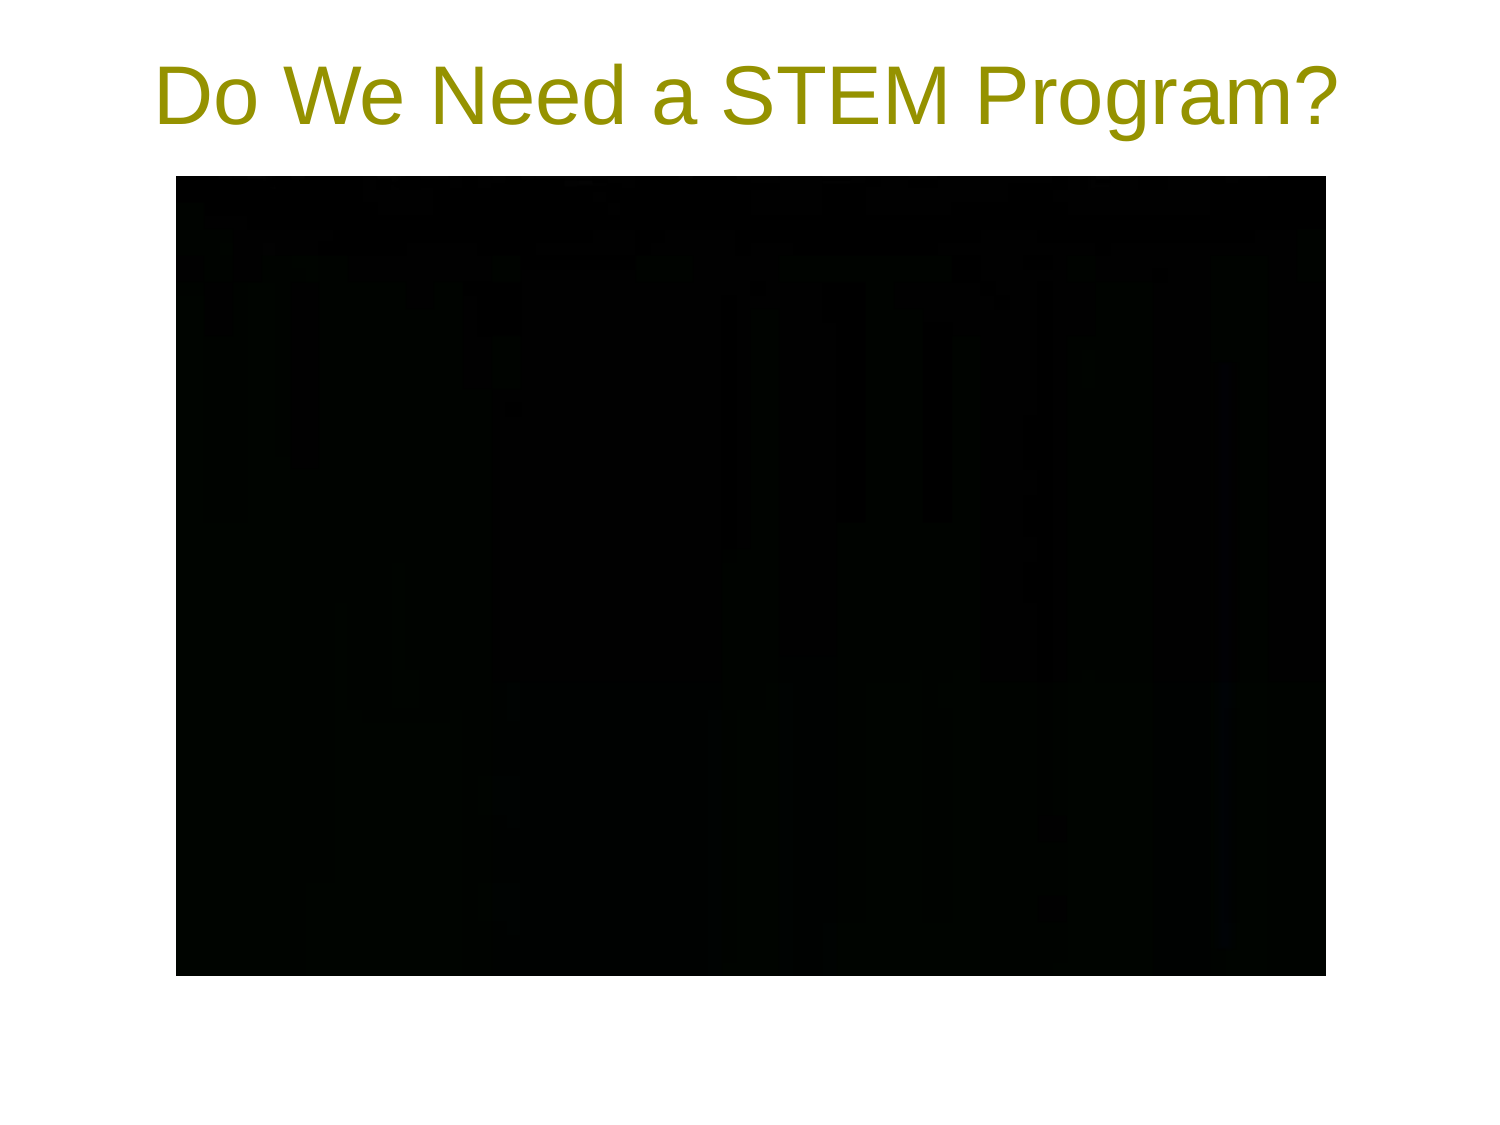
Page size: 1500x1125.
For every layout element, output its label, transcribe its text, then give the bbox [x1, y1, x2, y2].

text_box Do We Need a STEM Program? [138, 33, 1414, 149]
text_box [175, 175, 1327, 977]
